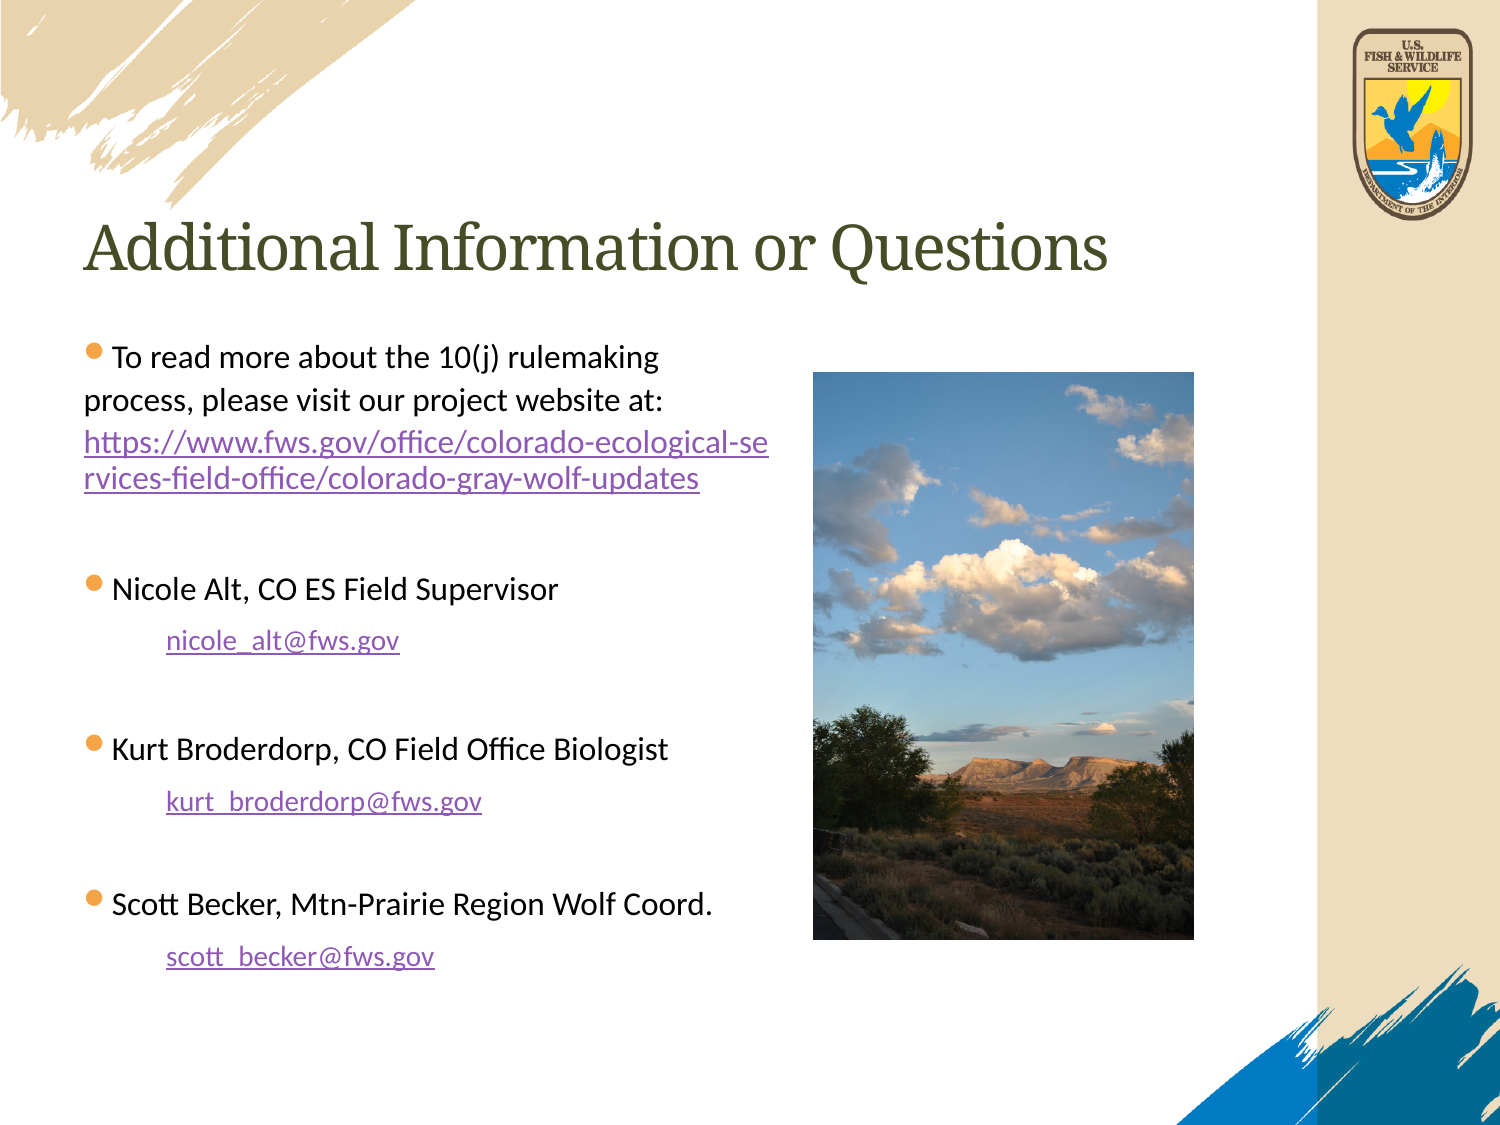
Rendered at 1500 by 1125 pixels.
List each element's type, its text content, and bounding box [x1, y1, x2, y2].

picture [1460, 1019, 1500, 1065]
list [816, 374, 1193, 938]
picture [0, 0, 1500, 1125]
title Additional Information or Questions [68, 199, 1195, 339]
list To read more about the 10(j) rulemaking process, please visit our project website at: https://www.fws.gov/office/colorado-ecological-services-field-office/colorado-gray-wolf-updates Nicole Alt, CO ES Field Supervisor nicole_alt@fws.gov Kurt Broderdorp, CO Field Office Biologist kurt_broderdorp@fws.gov Scott Becker, Mtn-Prairie Region Wolf Coord. scott_becker@fws.gov [68, 324, 788, 978]
picture [1482, 1097, 1500, 1121]
